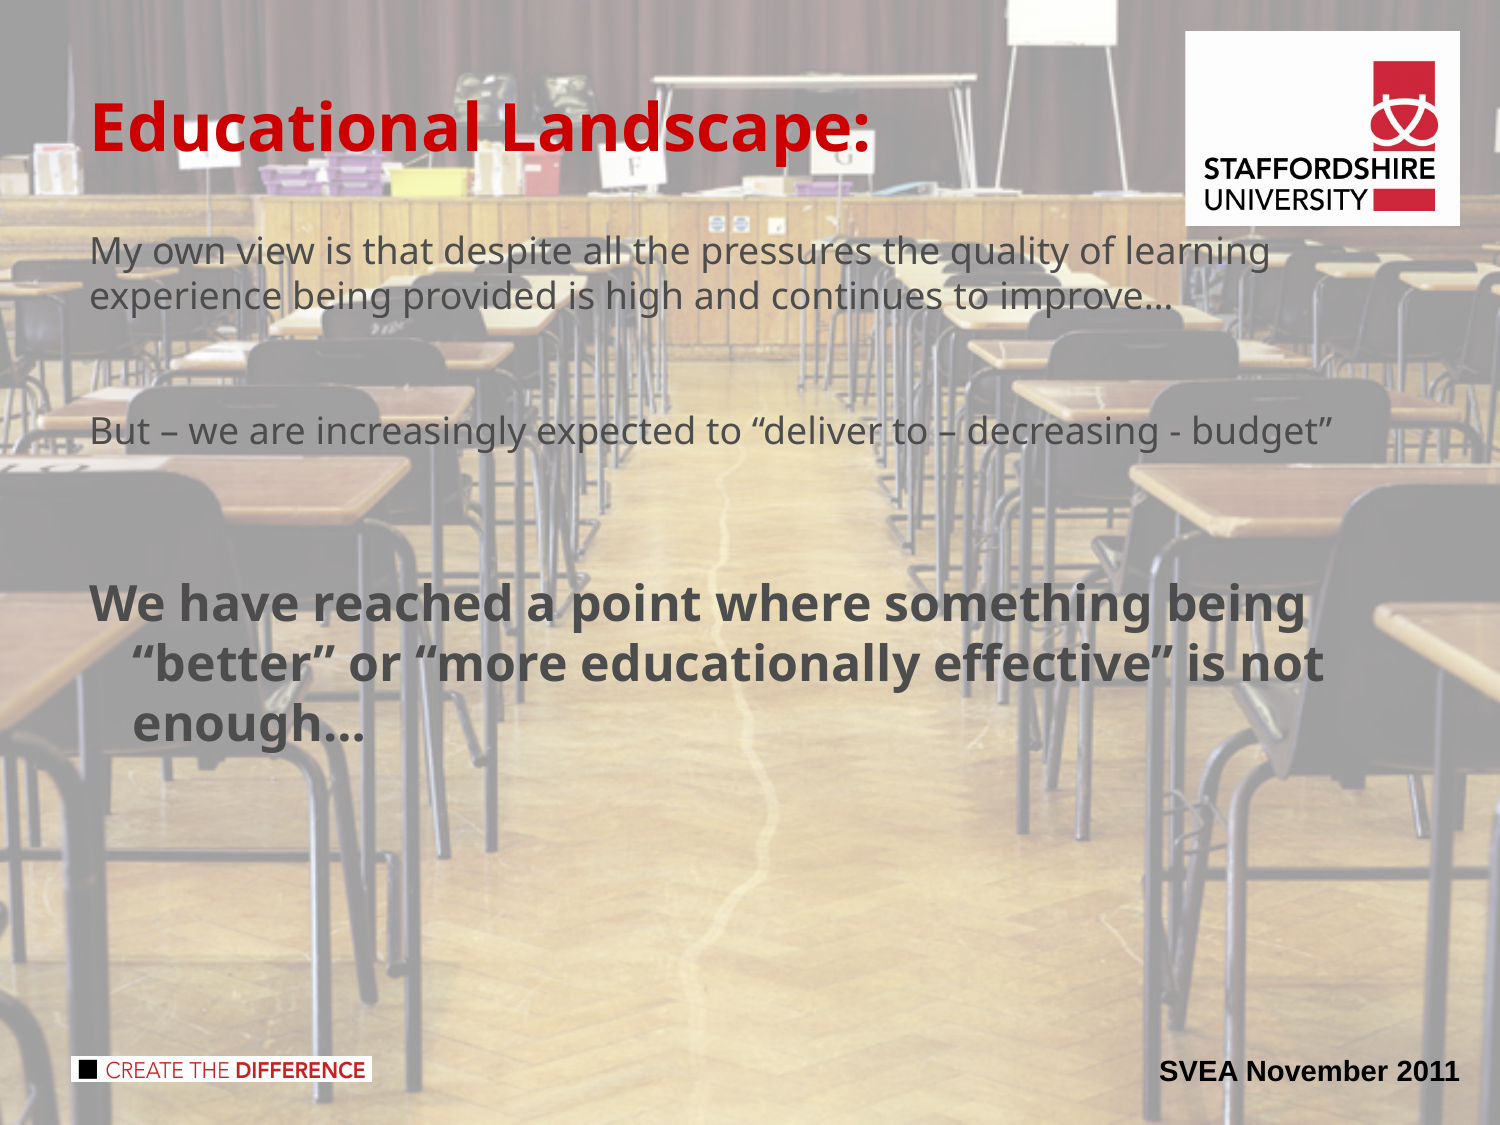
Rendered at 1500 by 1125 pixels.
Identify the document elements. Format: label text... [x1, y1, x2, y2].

picture [1185, 31, 1460, 226]
text_box My own view is that despite all the pressures the quality of learning experience being provided is high and continues to improve… But – we are increasingly expected to “deliver to – decreasing - budget” We have reached a point where something being “better” or “more educationally effective” is not enough… [74, 219, 1434, 1070]
picture [71, 1056, 372, 1082]
text_box SVEA November 2011 [1114, 1044, 1476, 1098]
title Educational Landscape: [75, 45, 1425, 219]
